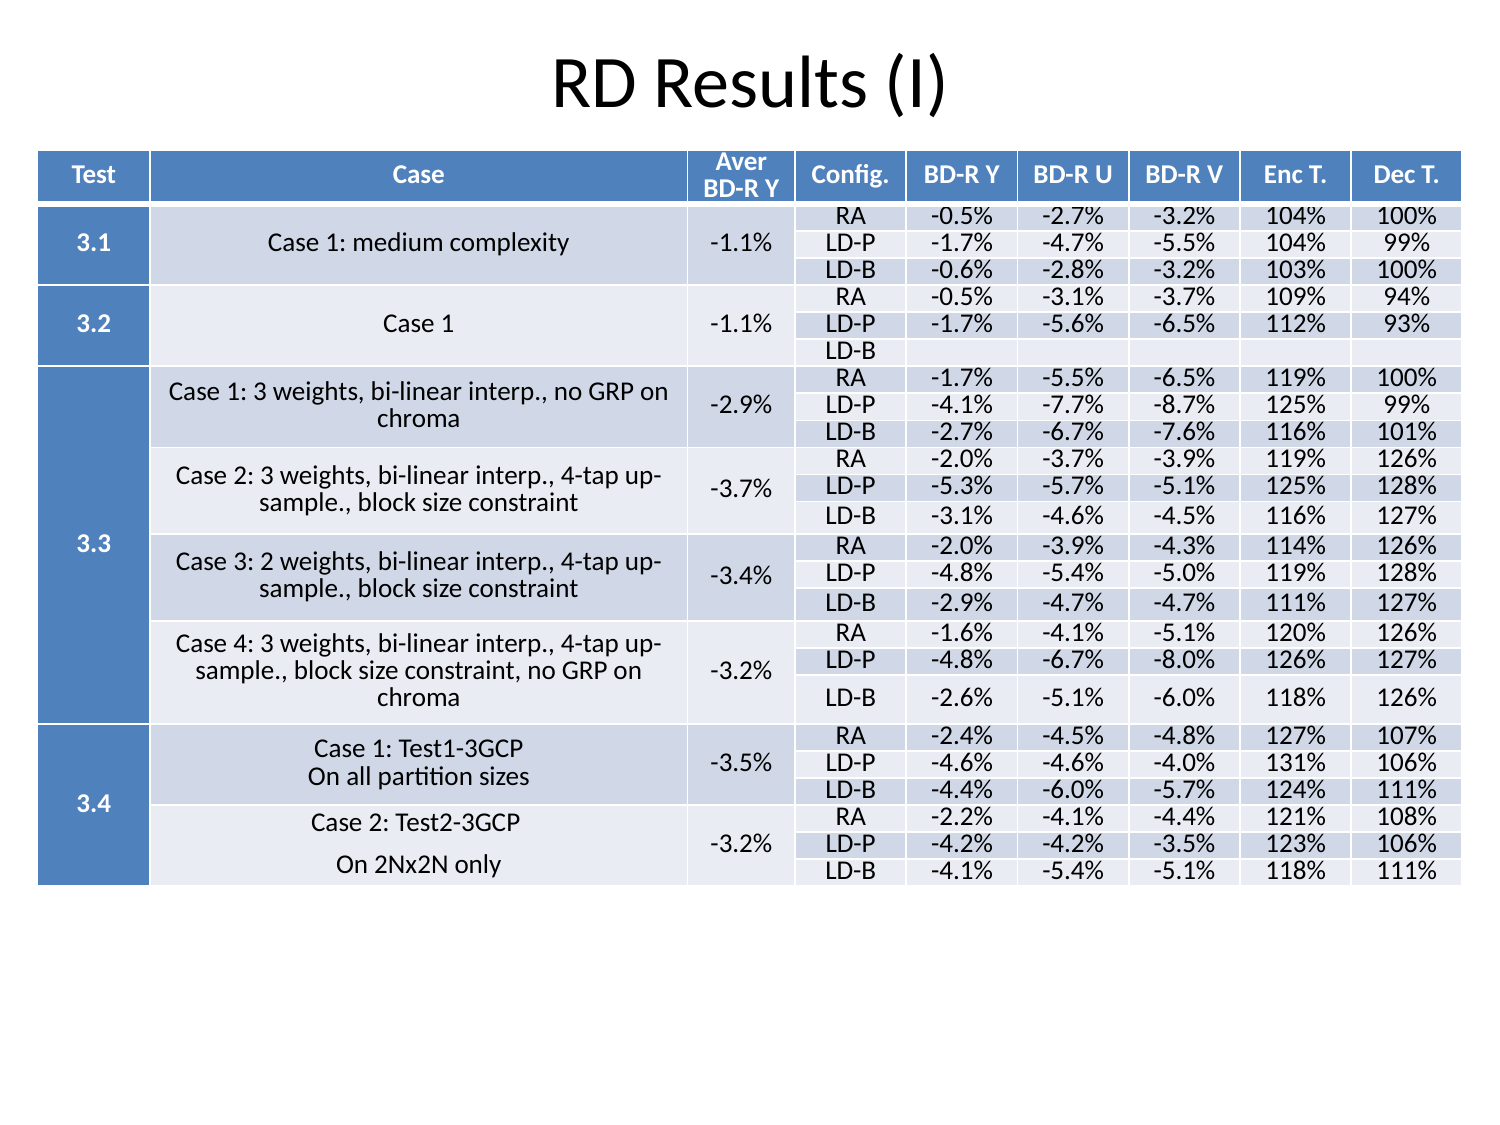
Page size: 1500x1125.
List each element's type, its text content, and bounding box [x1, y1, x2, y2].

table_cell -3.7% [1130, 286, 1239, 311]
table_cell 119% [1241, 562, 1350, 587]
table_cell LD-P [796, 475, 905, 501]
table_cell -6.0% [1018, 779, 1128, 804]
table_cell 3.1 [38, 207, 149, 284]
table_cell 111% [1241, 589, 1350, 620]
table_cell RA [796, 622, 905, 647]
table_cell Case 2: 3 weights, bi-linear interp., 4-tap up-sample., block size constraint [151, 448, 687, 533]
table_cell -1.7% [907, 313, 1017, 338]
table_cell RA [796, 535, 905, 560]
table_cell -5.5% [1018, 367, 1128, 392]
table_cell LD-P [796, 394, 905, 420]
table_cell 125% [1241, 394, 1350, 420]
table_header BD-R U [1018, 151, 1128, 201]
table_cell -4.3% [1130, 535, 1239, 560]
table_cell [1241, 340, 1350, 365]
table_cell 100% [1352, 367, 1461, 392]
table_cell 3.4 [38, 725, 149, 885]
table_cell 112% [1241, 313, 1350, 338]
table_cell -4.1% [907, 394, 1017, 420]
table_cell -4.1% [1018, 806, 1128, 831]
table_cell -4.7% [1130, 589, 1239, 620]
table_cell -3.7% [1018, 448, 1128, 474]
table_cell RA [796, 448, 905, 474]
table_cell -5.6% [1018, 313, 1128, 338]
table_cell -5.7% [1018, 475, 1128, 501]
table_cell Case 1 [151, 286, 687, 365]
table_cell 109% [1241, 286, 1350, 311]
table_cell 121% [1241, 806, 1350, 831]
table_cell -1.7% [907, 232, 1017, 257]
table_cell 104% [1241, 232, 1350, 257]
table_cell 116% [1241, 502, 1350, 533]
table_cell -4.7% [1018, 589, 1128, 620]
table_cell RA [796, 367, 905, 392]
table_cell -6.5% [1130, 367, 1239, 392]
table_cell -4.8% [907, 649, 1017, 674]
table_header BD-R V [1130, 151, 1239, 201]
table_cell -6.0% [1130, 676, 1239, 723]
table_cell 125% [1241, 475, 1350, 501]
table_cell -2.7% [907, 421, 1017, 447]
table_cell -4.4% [907, 779, 1017, 804]
table_cell LD-B [796, 676, 905, 723]
table_cell LD-B [796, 259, 905, 284]
table_cell 124% [1241, 779, 1350, 804]
table_cell -6.7% [1018, 421, 1128, 447]
table_cell 99% [1352, 232, 1461, 257]
table_cell -1.6% [907, 622, 1017, 647]
table_cell 126% [1352, 676, 1461, 723]
table_cell -0.5% [907, 286, 1017, 311]
table_cell 107% [1352, 725, 1461, 750]
table_cell -8.7% [1130, 394, 1239, 420]
table_cell RA [796, 207, 905, 230]
table_cell -2.9% [907, 589, 1017, 620]
table_cell 93% [1352, 313, 1461, 338]
table_cell -2.8% [1018, 259, 1128, 284]
table_cell -3.4% [688, 535, 794, 620]
table_cell 119% [1241, 367, 1350, 392]
table_cell 111% [1352, 860, 1461, 885]
table_cell 3.2 [38, 286, 149, 365]
table_cell 131% [1241, 752, 1350, 777]
table_cell 128% [1352, 562, 1461, 587]
table_header BD-R Y [907, 151, 1017, 201]
table_cell -3.2% [1130, 259, 1239, 284]
table_cell 127% [1241, 725, 1350, 750]
table_cell -4.7% [1018, 232, 1128, 257]
table_cell -5.3% [907, 475, 1017, 501]
table_header Config. [796, 151, 905, 201]
table_cell [1130, 340, 1239, 365]
table_cell -4.8% [907, 562, 1017, 587]
table_cell -4.4% [1130, 806, 1239, 831]
table_cell 118% [1241, 676, 1350, 723]
table_cell LD-P [796, 313, 905, 338]
table_cell -3.1% [1018, 286, 1128, 311]
table_cell LD-P [796, 649, 905, 674]
table_cell 118% [1241, 860, 1350, 885]
table_header Test [38, 151, 149, 201]
table_cell LD-P [796, 752, 905, 777]
table_cell 103% [1241, 259, 1350, 284]
table_cell 126% [1241, 649, 1350, 674]
table_cell -1.7% [907, 367, 1017, 392]
table_cell 108% [1352, 806, 1461, 831]
table_cell -5.7% [1130, 779, 1239, 804]
table_cell 106% [1352, 833, 1461, 858]
table_cell LD-B [796, 779, 905, 804]
table_cell -4.5% [1130, 502, 1239, 533]
table_cell Case 1: Test1-3GCP On all partition sizes [151, 725, 687, 804]
table_cell -3.5% [688, 725, 794, 804]
table_cell -7.7% [1018, 394, 1128, 420]
table_cell -2.2% [907, 806, 1017, 831]
table_cell RA [796, 806, 905, 831]
table_cell 126% [1352, 535, 1461, 560]
table_cell RA [796, 725, 905, 750]
table_cell 111% [1352, 779, 1461, 804]
table_cell -3.9% [1018, 535, 1128, 560]
table_cell -4.8% [1130, 725, 1239, 750]
table_cell -5.1% [1018, 676, 1128, 723]
table_cell 106% [1352, 752, 1461, 777]
table_cell -6.7% [1018, 649, 1128, 674]
table_cell 116% [1241, 421, 1350, 447]
table_cell -4.5% [1018, 725, 1128, 750]
table_cell -4.1% [1018, 622, 1128, 647]
table_cell -3.2% [1130, 207, 1239, 230]
table_cell [1018, 340, 1128, 365]
table_cell LD-B [796, 860, 905, 885]
table_cell -8.0% [1130, 649, 1239, 674]
table_header Dec T. [1352, 151, 1461, 201]
table_header Aver BD-R Y [688, 151, 794, 201]
table_cell 126% [1352, 622, 1461, 647]
table_cell -4.1% [907, 860, 1017, 885]
table_cell -5.0% [1130, 562, 1239, 587]
table_cell LD-P [796, 232, 905, 257]
table_cell 3.3 [38, 367, 149, 723]
table_cell LD-B [796, 421, 905, 447]
table_cell 127% [1352, 589, 1461, 620]
table_cell 100% [1352, 207, 1461, 230]
table_cell -2.7% [1018, 207, 1128, 230]
table_cell 127% [1352, 649, 1461, 674]
table_cell [1352, 340, 1461, 365]
table_cell 120% [1241, 622, 1350, 647]
table_cell -1.1% [688, 286, 794, 365]
table_cell -5.5% [1130, 232, 1239, 257]
table_cell -5.4% [1018, 860, 1128, 885]
table_cell -0.5% [907, 207, 1017, 230]
title RD Results (I) [75, 24, 1425, 130]
table_cell -4.2% [907, 833, 1017, 858]
table_cell LD-B [796, 340, 905, 365]
table_cell -5.1% [1130, 475, 1239, 501]
table_cell 123% [1241, 833, 1350, 858]
table_cell 128% [1352, 475, 1461, 501]
table_cell -2.0% [907, 535, 1017, 560]
table_cell 94% [1352, 286, 1461, 311]
table_cell -5.4% [1018, 562, 1128, 587]
table_cell 100% [1352, 259, 1461, 284]
table_cell -2.6% [907, 676, 1017, 723]
table_cell 127% [1352, 502, 1461, 533]
table_cell -2.0% [907, 448, 1017, 474]
table_cell -4.6% [907, 752, 1017, 777]
table_cell -3.5% [1130, 833, 1239, 858]
table_cell 101% [1352, 421, 1461, 447]
table_cell 104% [1241, 207, 1350, 230]
table_cell -6.5% [1130, 313, 1239, 338]
table_cell LD-B [796, 502, 905, 533]
table_header Enc T. [1241, 151, 1350, 201]
table_cell -3.2% [688, 622, 794, 723]
table_cell -2.4% [907, 725, 1017, 750]
table_cell -3.2% [688, 806, 794, 885]
table_cell -1.1% [688, 207, 794, 284]
table_cell RA [796, 286, 905, 311]
table_cell -5.1% [1130, 860, 1239, 885]
table_cell LD-P [796, 562, 905, 587]
table_cell -5.1% [1130, 622, 1239, 647]
table_cell 119% [1241, 448, 1350, 474]
table_cell Case 4: 3 weights, bi-linear interp., 4-tap up-sample., block size constraint, no GRP on chroma [151, 622, 687, 723]
table_cell Case 2: Test2-3GCP On 2Nx2N only [151, 806, 687, 885]
table_cell -2.9% [688, 367, 794, 447]
table_cell -4.6% [1018, 752, 1128, 777]
table_cell -4.6% [1018, 502, 1128, 533]
table_cell Case 3: 2 weights, bi-linear interp., 4-tap up-sample., block size constraint [151, 535, 687, 620]
table_cell -3.9% [1130, 448, 1239, 474]
table_header Case [151, 151, 687, 201]
table_cell LD-B [796, 589, 905, 620]
table_cell 99% [1352, 394, 1461, 420]
table_cell -7.6% [1130, 421, 1239, 447]
table_cell -3.1% [907, 502, 1017, 533]
table_cell -4.2% [1018, 833, 1128, 858]
table_cell -3.7% [688, 448, 794, 533]
table_cell LD-P [796, 833, 905, 858]
table_cell 126% [1352, 448, 1461, 474]
table_cell Case 1: medium complexity [151, 207, 687, 284]
table_cell [907, 340, 1017, 365]
table_cell -4.0% [1130, 752, 1239, 777]
table_cell 114% [1241, 535, 1350, 560]
table_cell -0.6% [907, 259, 1017, 284]
table_cell Case 1: 3 weights, bi-linear interp., no GRP on chroma [151, 367, 687, 447]
